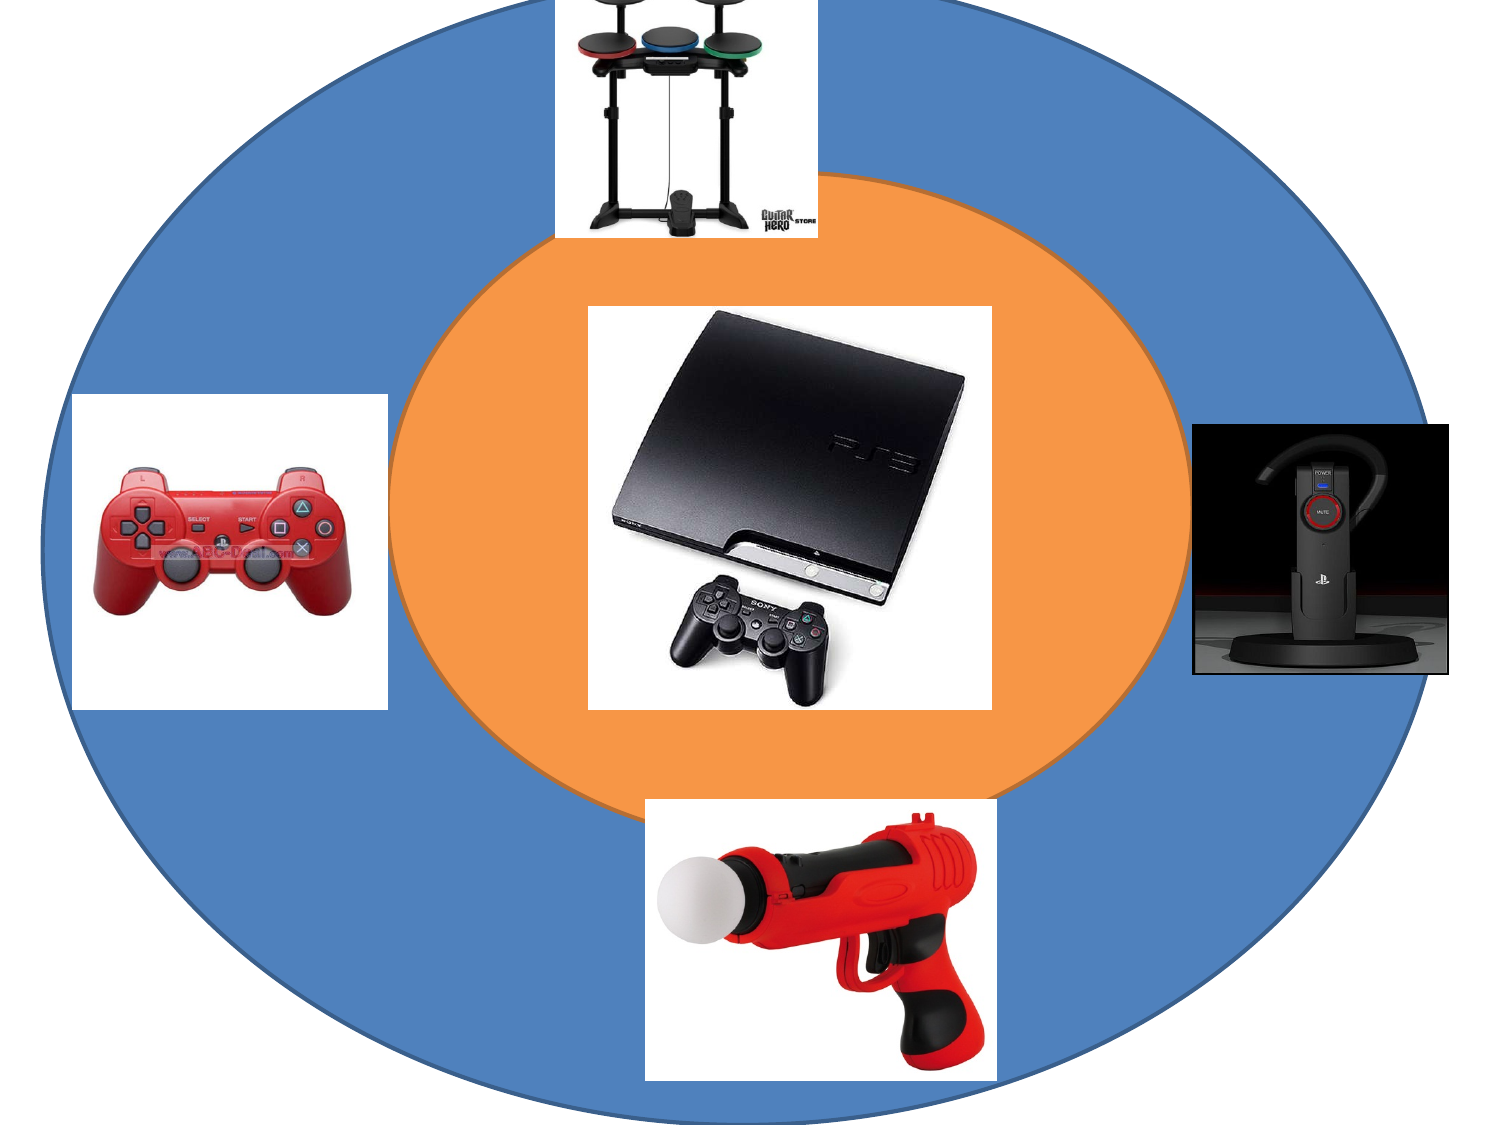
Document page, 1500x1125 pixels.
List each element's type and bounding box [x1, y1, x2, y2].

picture [554, 0, 819, 238]
text_box [391, 171, 1187, 822]
picture [71, 393, 388, 710]
picture [645, 799, 998, 1081]
picture [588, 306, 992, 710]
text_box [823, 0, 1428, 438]
text_box [40, 0, 549, 704]
text_box [995, 578, 1426, 1089]
text_box [70, 569, 994, 1125]
picture [1192, 424, 1449, 676]
